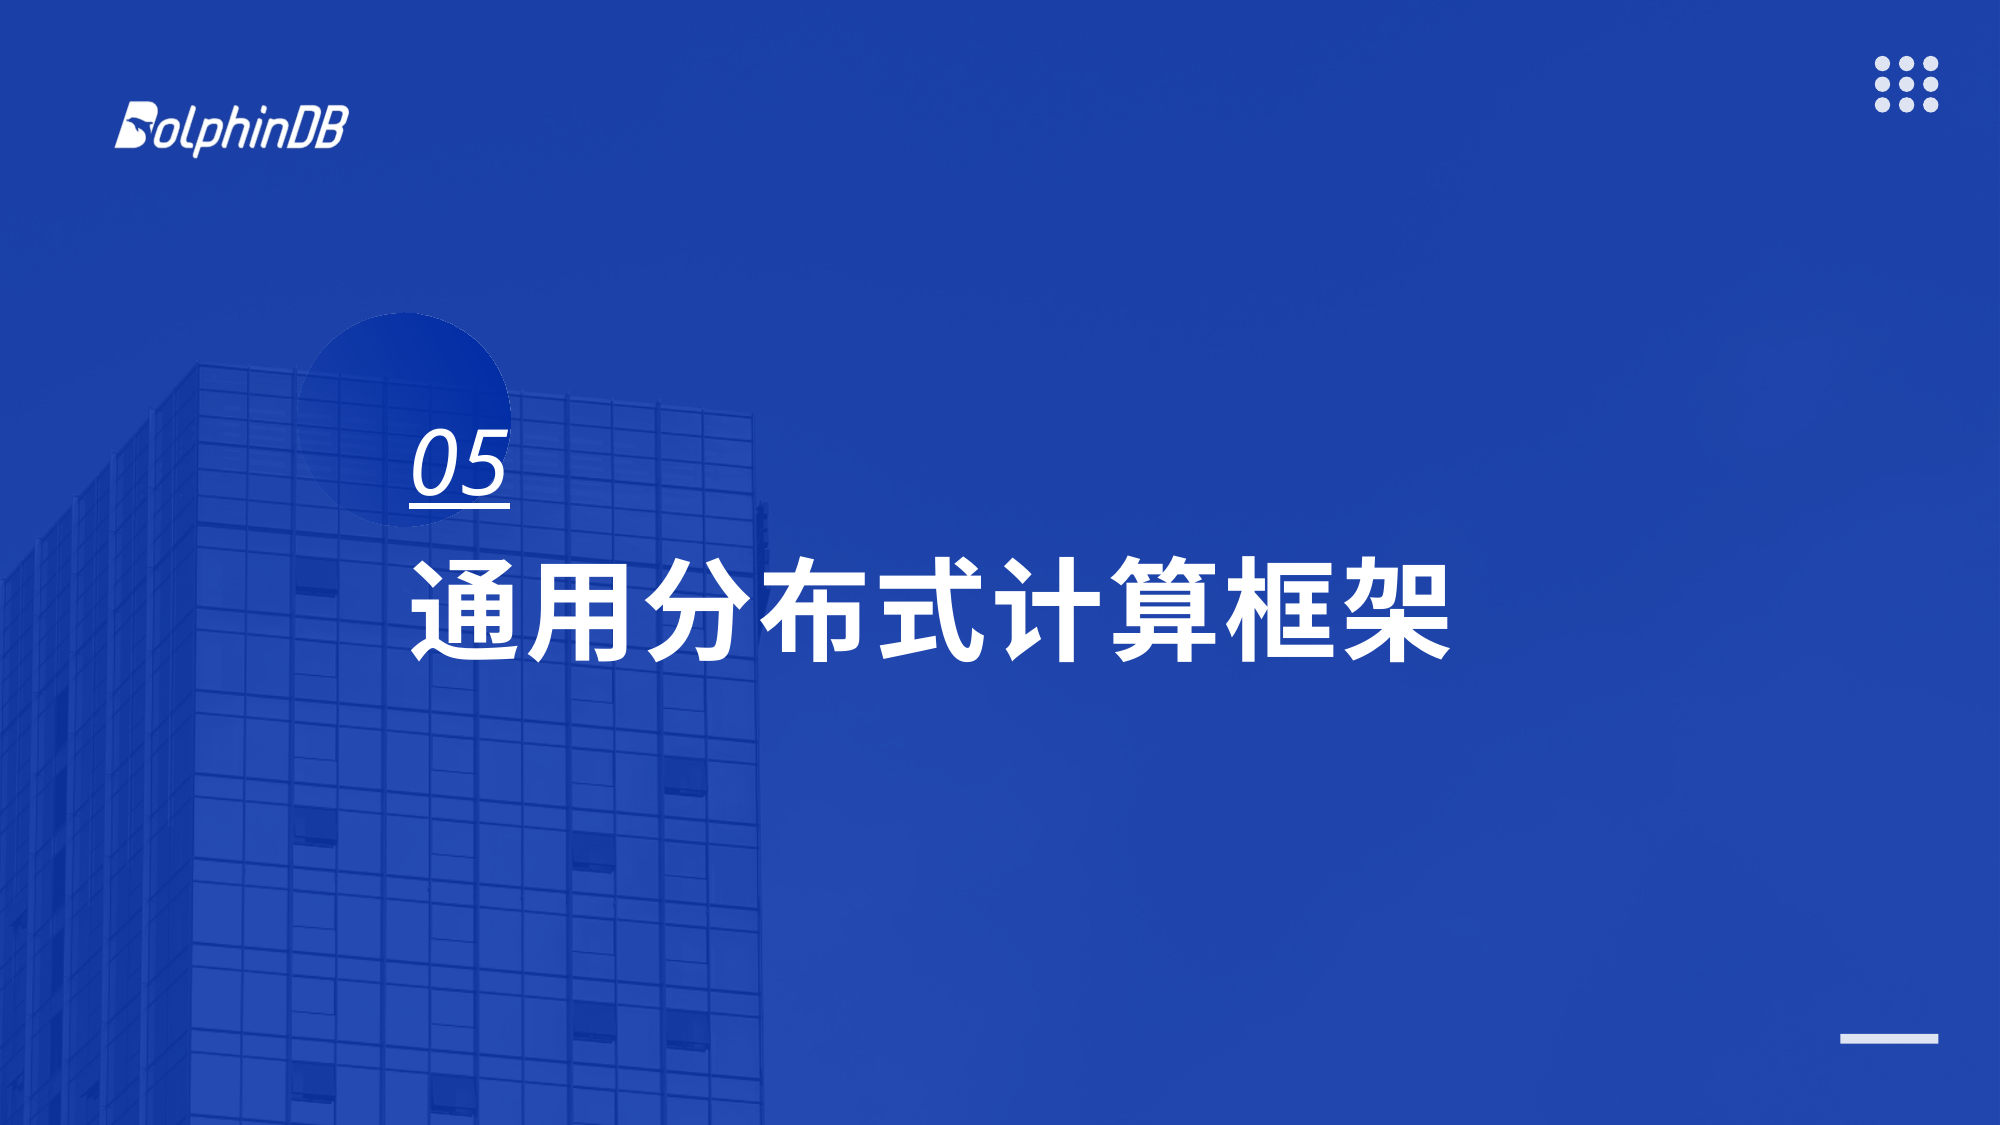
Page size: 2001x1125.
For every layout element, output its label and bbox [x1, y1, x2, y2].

picture [0, 0, 2000, 1125]
text_box [1874, 55, 1939, 113]
